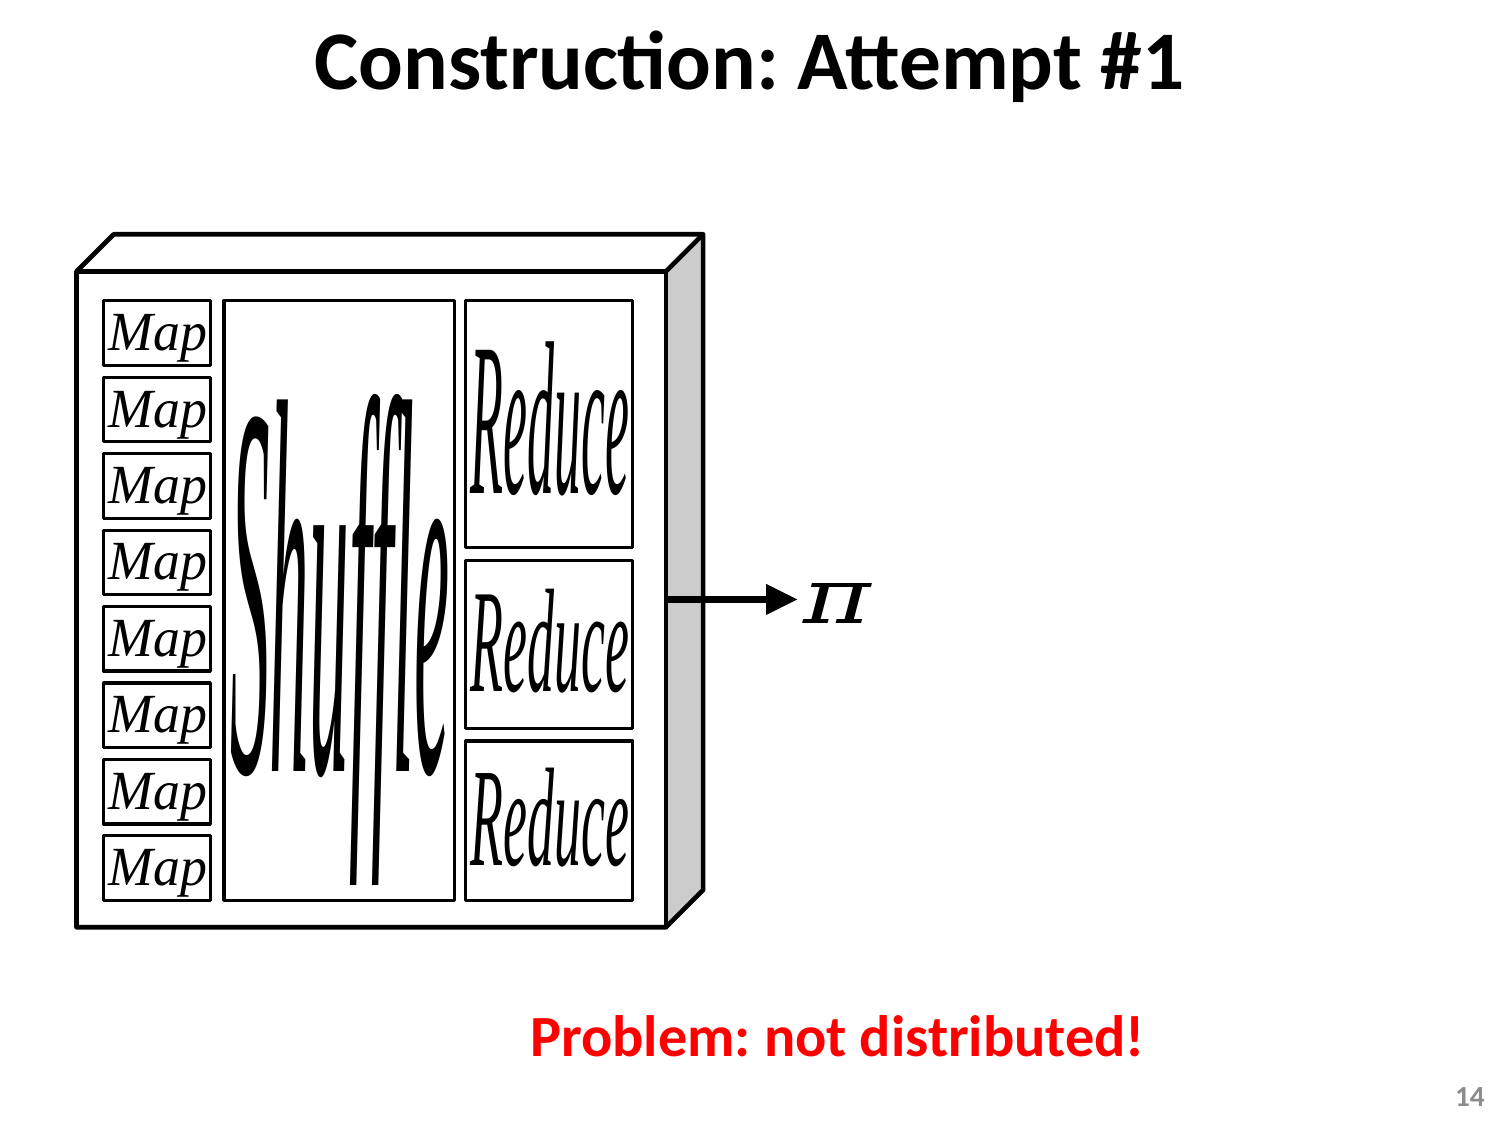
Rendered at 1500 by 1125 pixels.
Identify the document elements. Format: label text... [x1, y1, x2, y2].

slide_number 14 [1149, 1064, 1500, 1125]
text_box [83, 237, 696, 269]
text_box Problem: not distributed! [515, 991, 1160, 1076]
text_box Construction: Attempt #1 [0, 0, 1500, 112]
text_box [74, 232, 706, 930]
